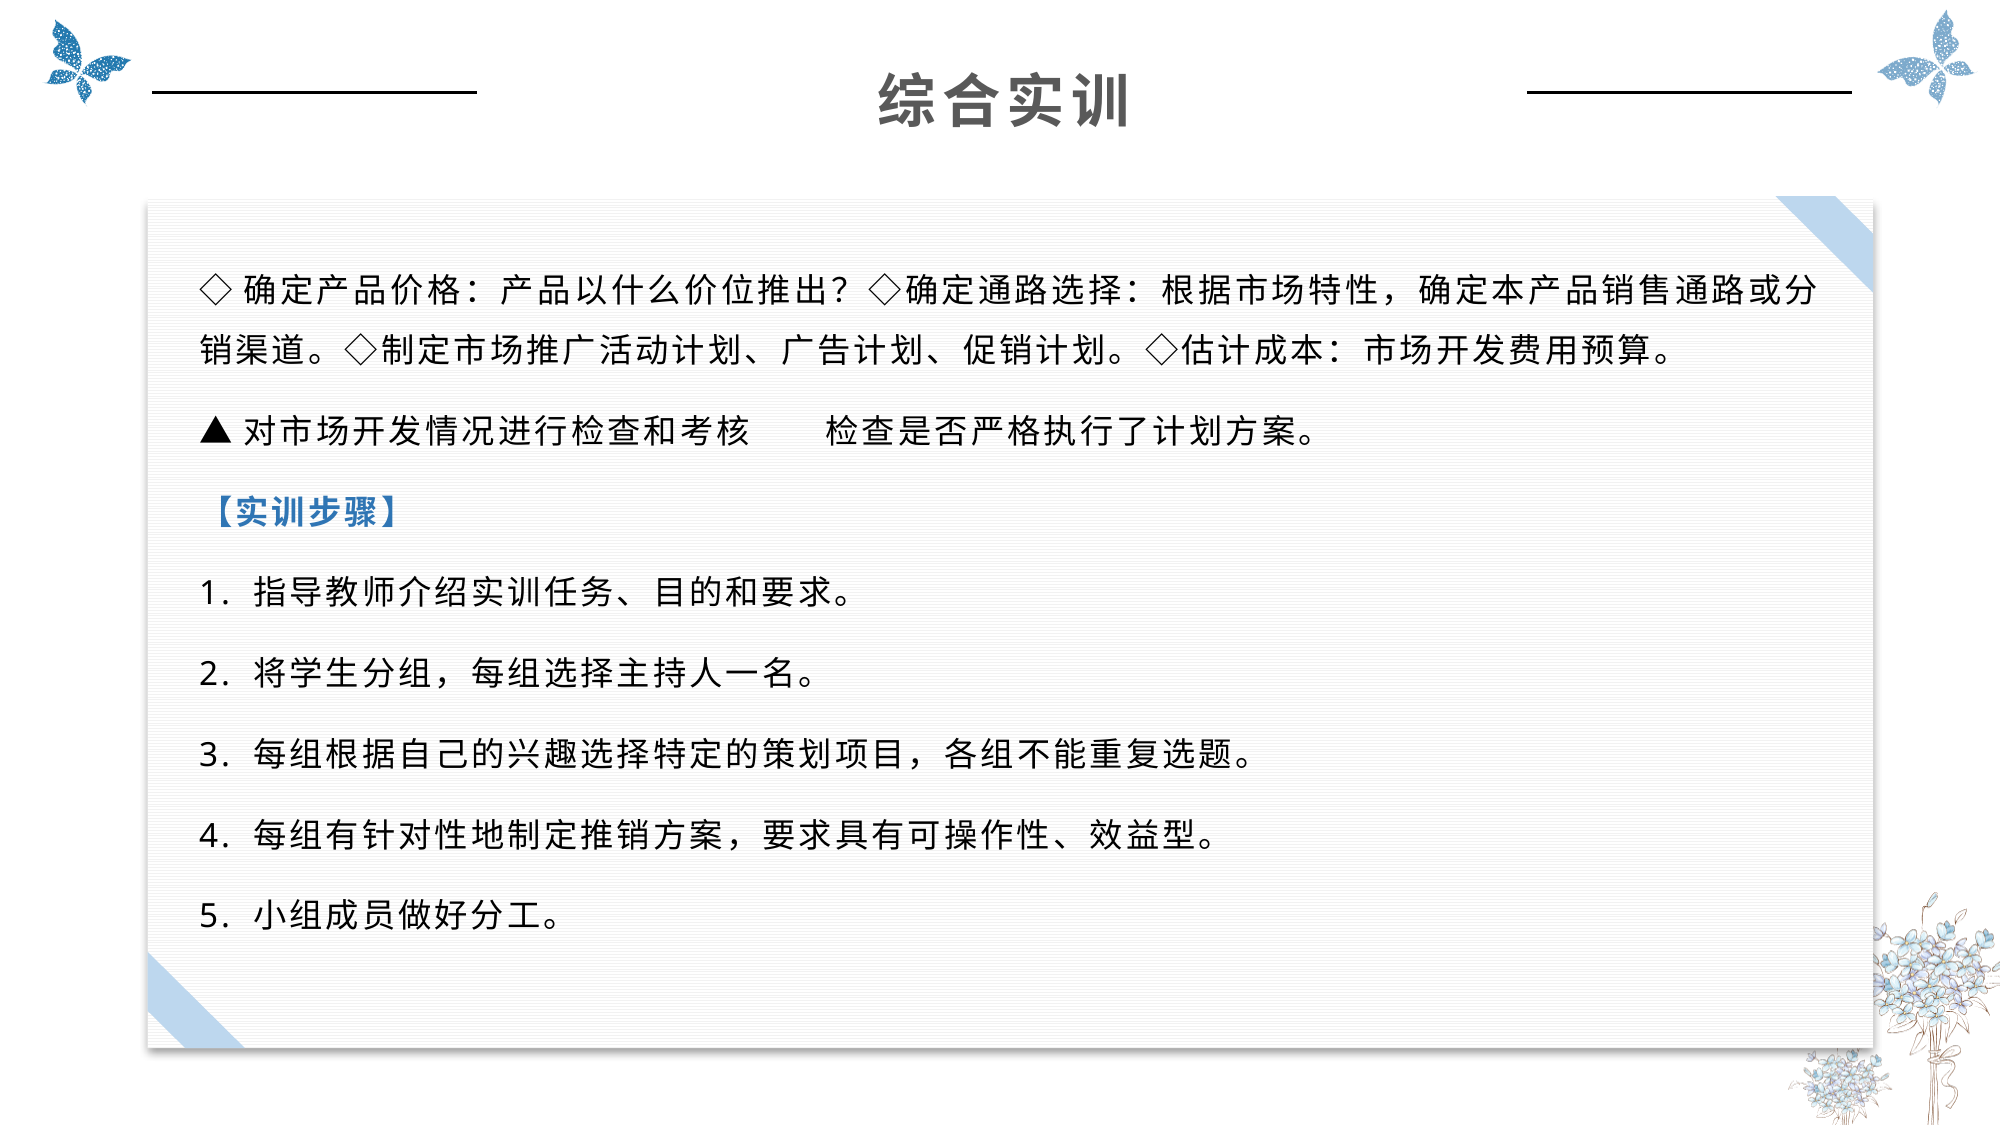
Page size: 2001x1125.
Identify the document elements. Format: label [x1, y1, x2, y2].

picture [1788, 892, 2000, 1125]
text_box [151, 55, 1852, 142]
text_box [147, 196, 1874, 1049]
